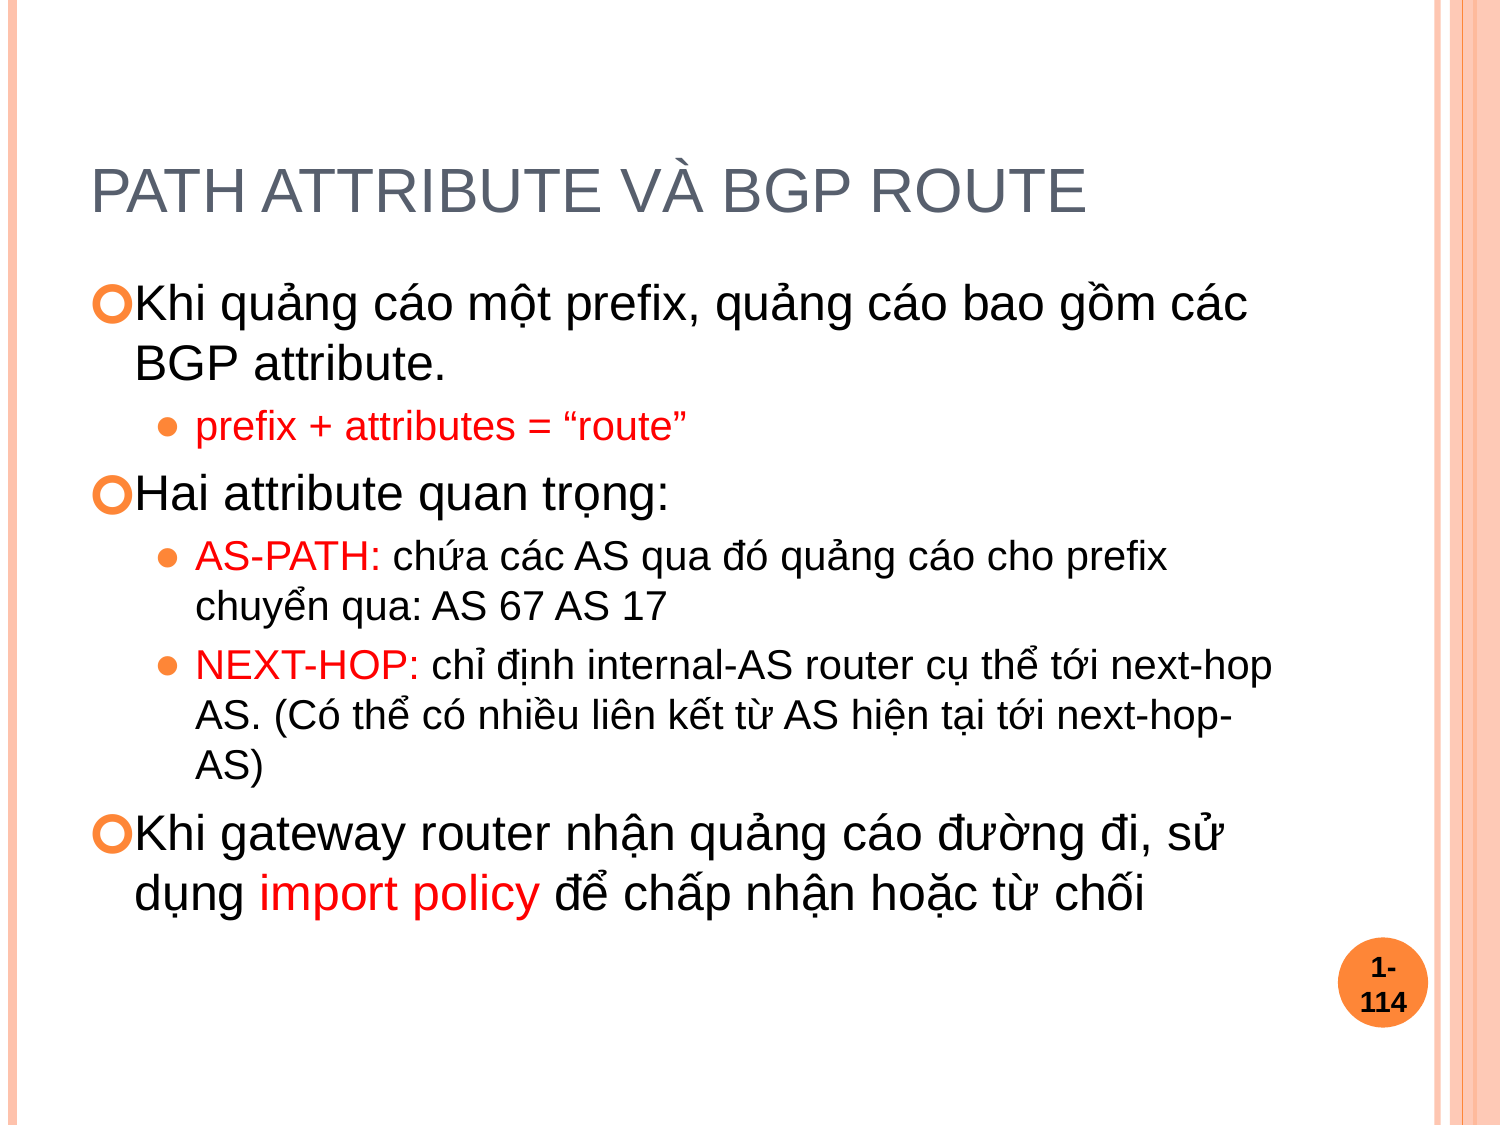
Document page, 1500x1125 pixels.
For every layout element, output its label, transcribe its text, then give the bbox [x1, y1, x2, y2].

title Path attribute và BGP route [75, 45, 1300, 233]
slide_number 1-‹#› [1333, 940, 1434, 1026]
list Khi quảng cáo một prefix, quảng cáo bao gồm các BGP attribute. prefix + attributes = “route” Hai attribute quan trọng: AS-PATH: chứa các AS qua đó quảng cáo cho prefix chuyển qua: AS 67 AS 17 NEXT-HOP: chỉ định internal-AS router cụ thể tới next-hop AS. (Có thể có nhiều liên kết từ AS hiện tại tới next-hop-AS) Khi gateway router nhận quảng cáo đường đi, sử dụng import policy để chấp nhận hoặc từ chối [75, 262, 1300, 1062]
